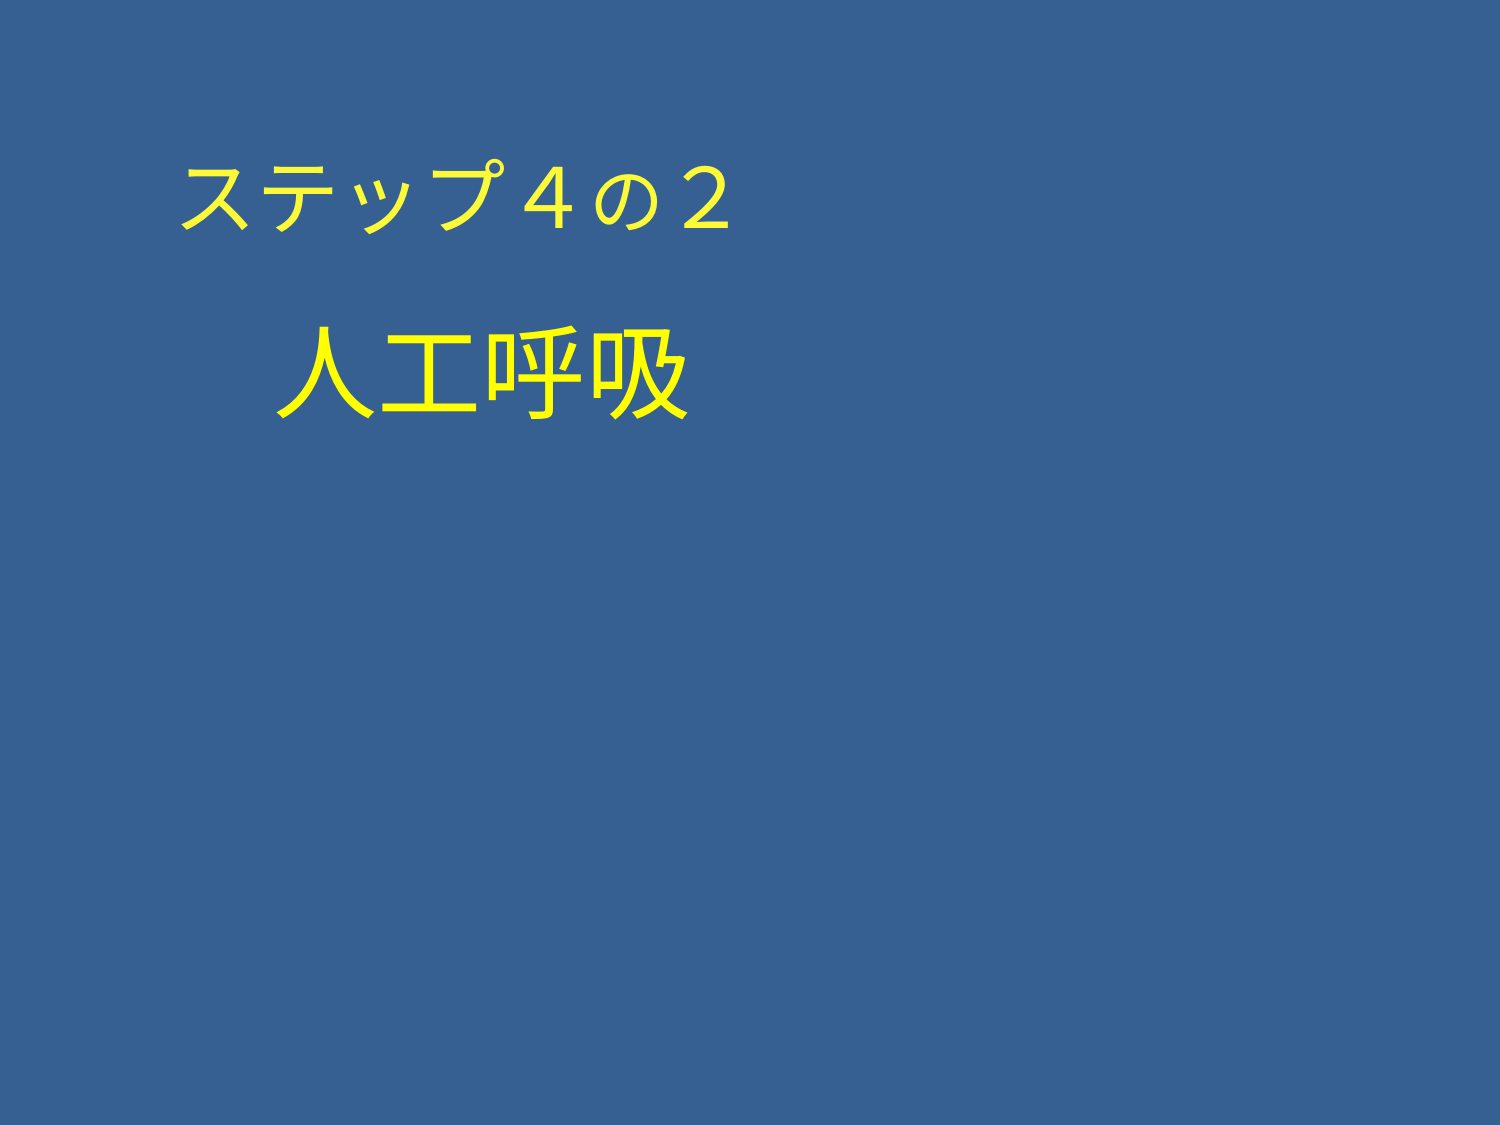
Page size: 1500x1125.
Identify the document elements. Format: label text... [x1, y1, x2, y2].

title ステップ４の２ 人工呼吸 [75, 87, 1413, 500]
